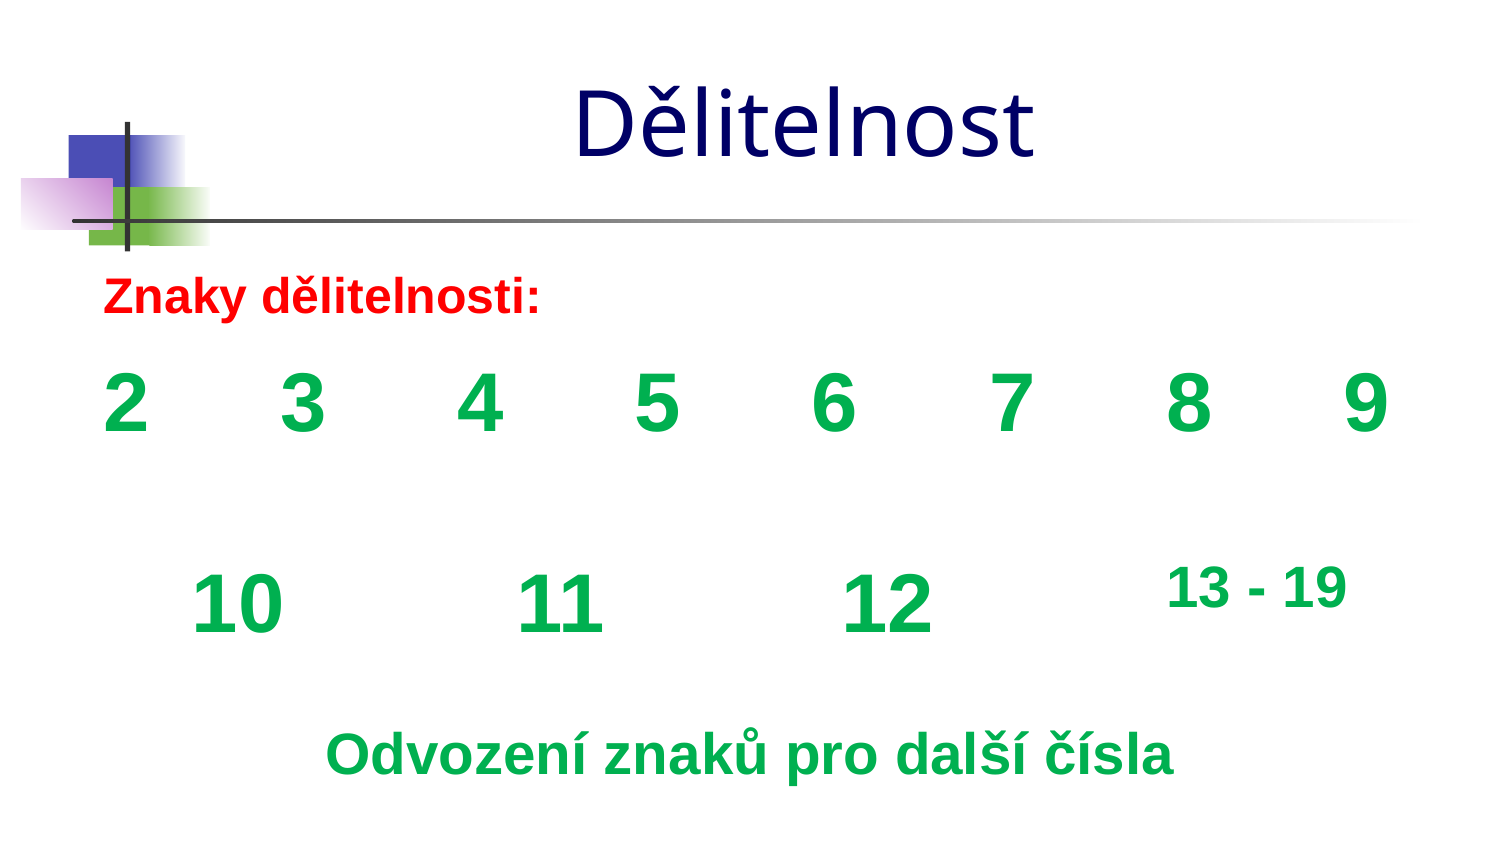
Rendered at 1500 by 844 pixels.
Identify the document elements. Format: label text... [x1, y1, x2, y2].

text_box 4 [442, 341, 514, 456]
text_box 8 [1151, 341, 1223, 456]
text_box 5 [620, 341, 691, 456]
text_box 11 [501, 542, 631, 657]
text_box 7 [974, 341, 1046, 456]
text_box Znaky dělitelnosti: [88, 256, 631, 332]
text_box 10 [177, 542, 319, 657]
text_box 3 [265, 341, 337, 456]
title Dělitelnost [106, 29, 1500, 210]
text_box Odvození znaků pro další čísla [0, 708, 1500, 794]
text_box 2 [88, 341, 160, 456]
text_box 6 [797, 341, 868, 456]
text_box 12 [826, 542, 969, 657]
text_box 9 [1328, 341, 1400, 456]
text_box 13 - 19 [1151, 542, 1379, 627]
